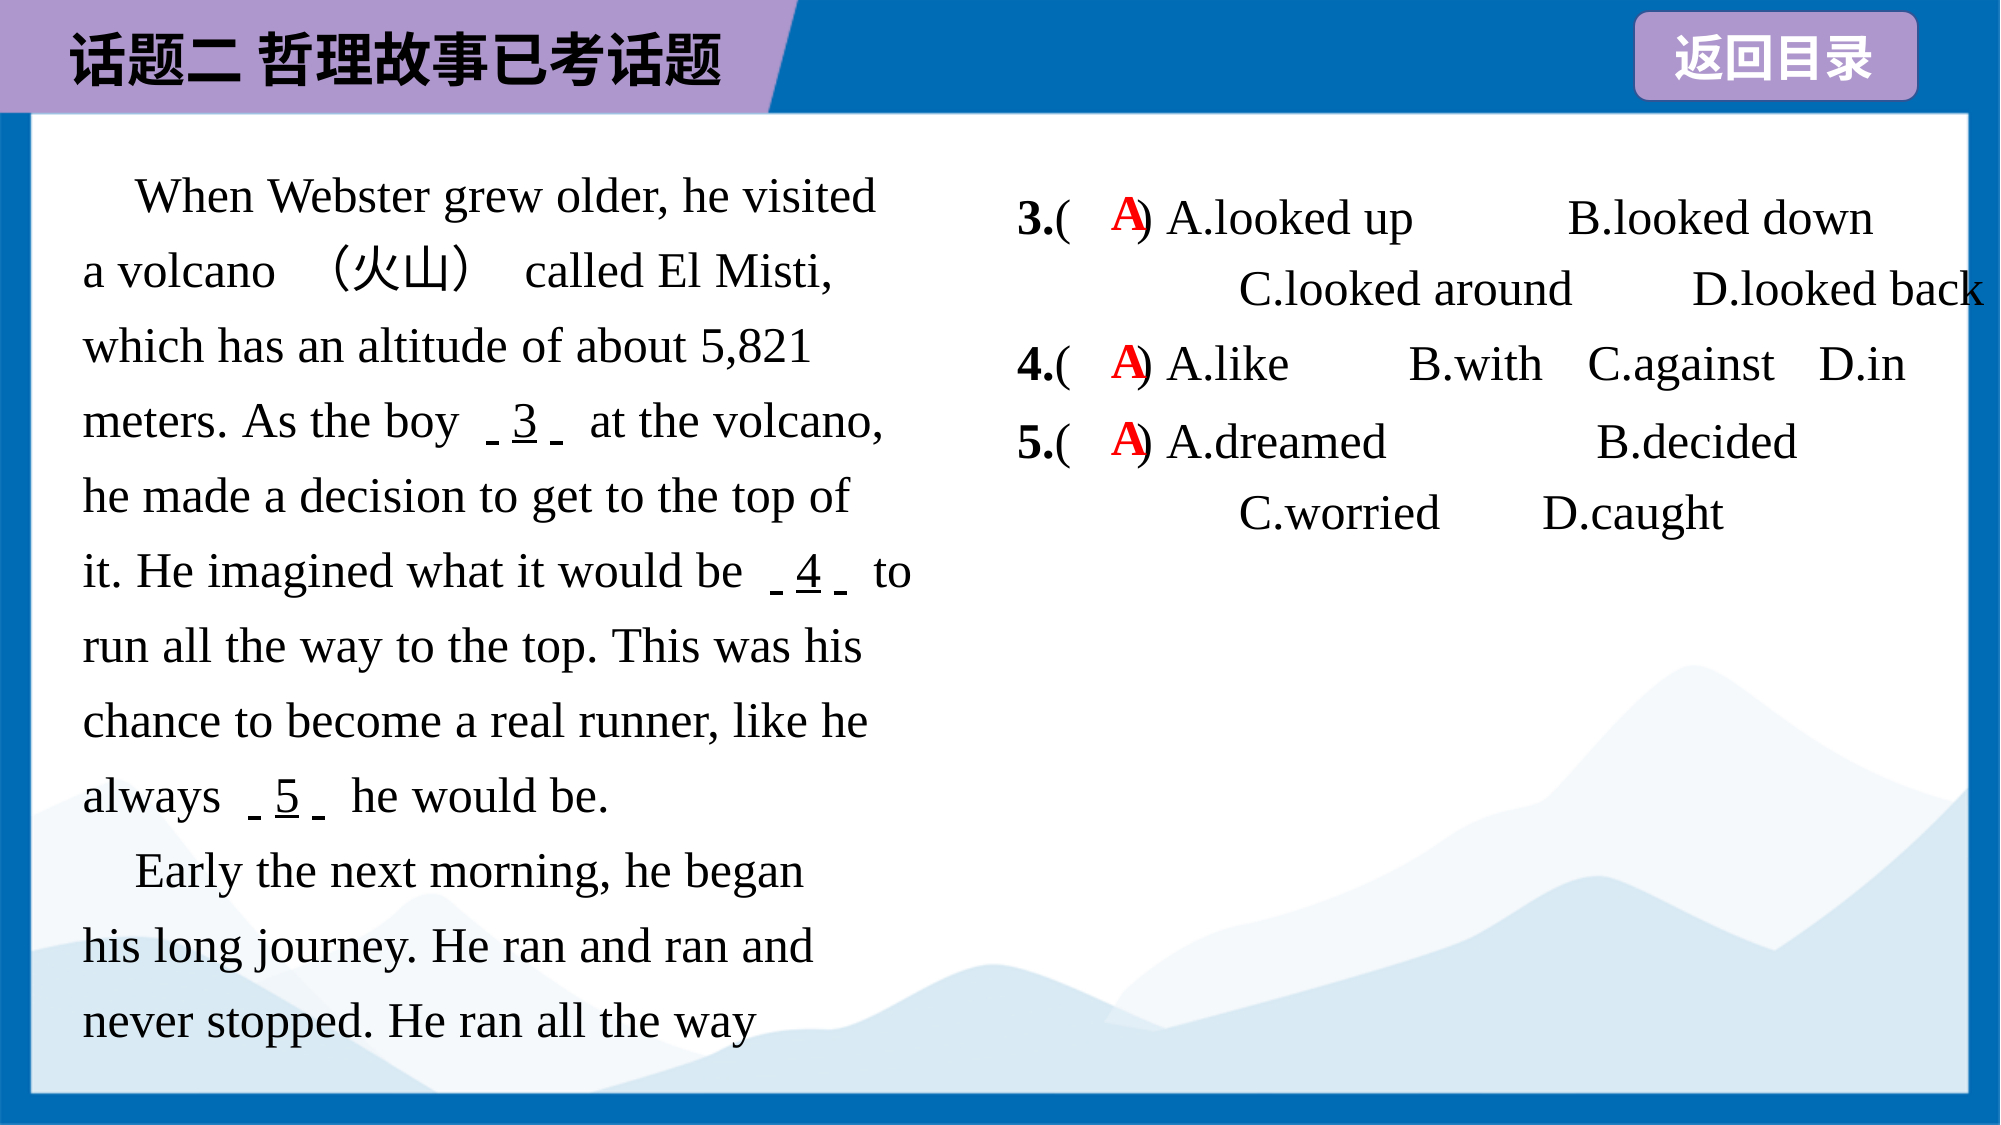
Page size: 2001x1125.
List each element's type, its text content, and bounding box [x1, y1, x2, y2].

text_box 5.( ) A.dreamed B.decided C.worried D.caught [1016, 393, 1919, 535]
text_box When Webster grew older, he visited a volcano （火山） called El Misti, which has an altitude of about 5,821 meters. As the boy . .3. . at the volcano, he made a decision to get to the top of it. He imagined what it would be . .4. . to run all the way to the top. This was his chance to become a real runner, like he always . .5. . he would be. Early the next morning, he began his long journey. He ran and ran and never stopped. He ran all the way [82, 147, 984, 1048]
text_box A [1092, 317, 1165, 384]
text_box 3.( ) A.looked up B.looked down C.looked around D.looked back [1016, 169, 1919, 310]
picture [0, 0, 2000, 1125]
text_box 4.( ) A.like B.with C.against D.in [1016, 320, 1919, 386]
text_box A [1092, 169, 1165, 236]
text_box A [1092, 394, 1165, 461]
